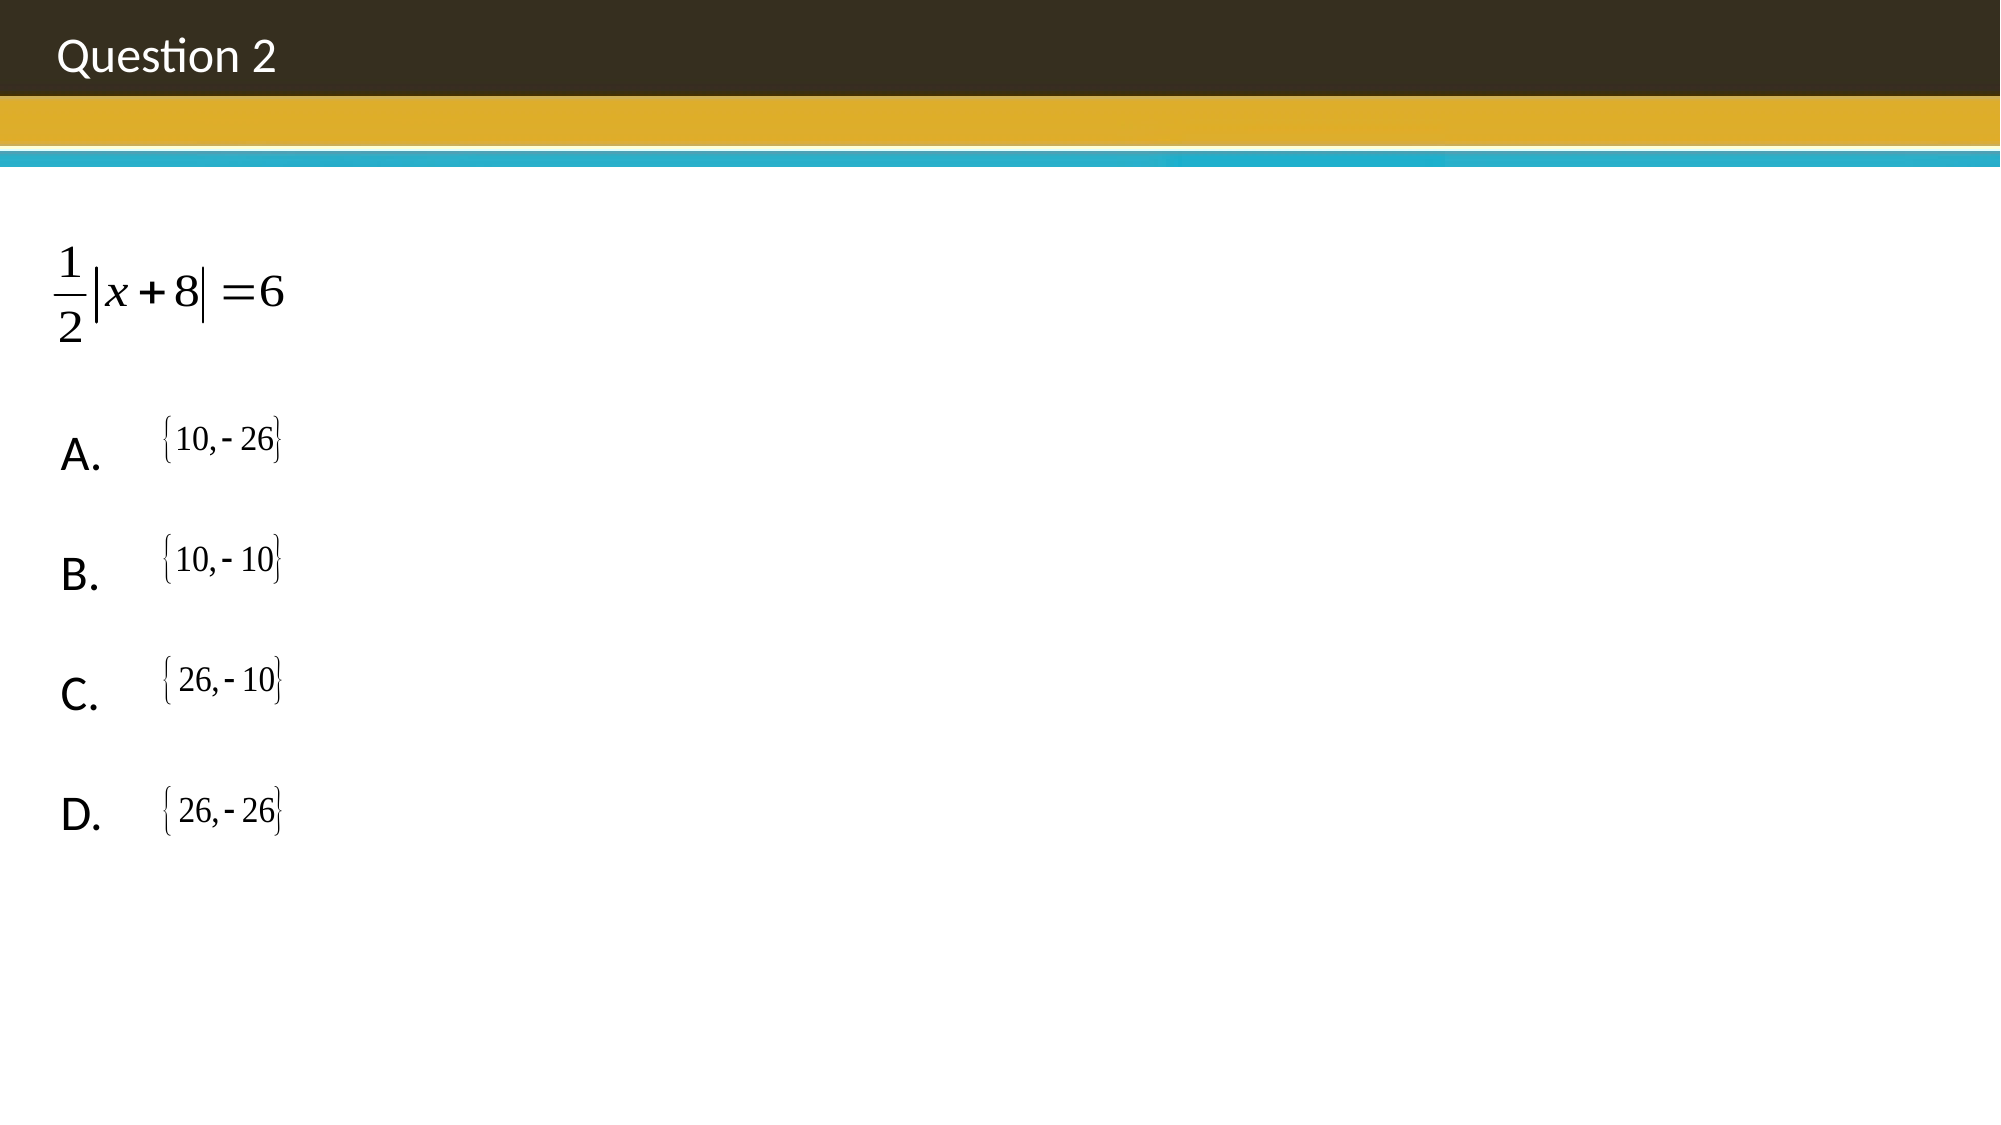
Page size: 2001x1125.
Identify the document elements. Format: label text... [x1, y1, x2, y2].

picture [0, 0, 2000, 167]
text_box Question 2 [41, 14, 293, 90]
picture [160, 783, 294, 845]
text_box A. B. C. D. [45, 233, 1945, 909]
picture [160, 652, 294, 713]
picture [160, 530, 294, 593]
picture [160, 412, 294, 471]
picture [45, 233, 294, 353]
